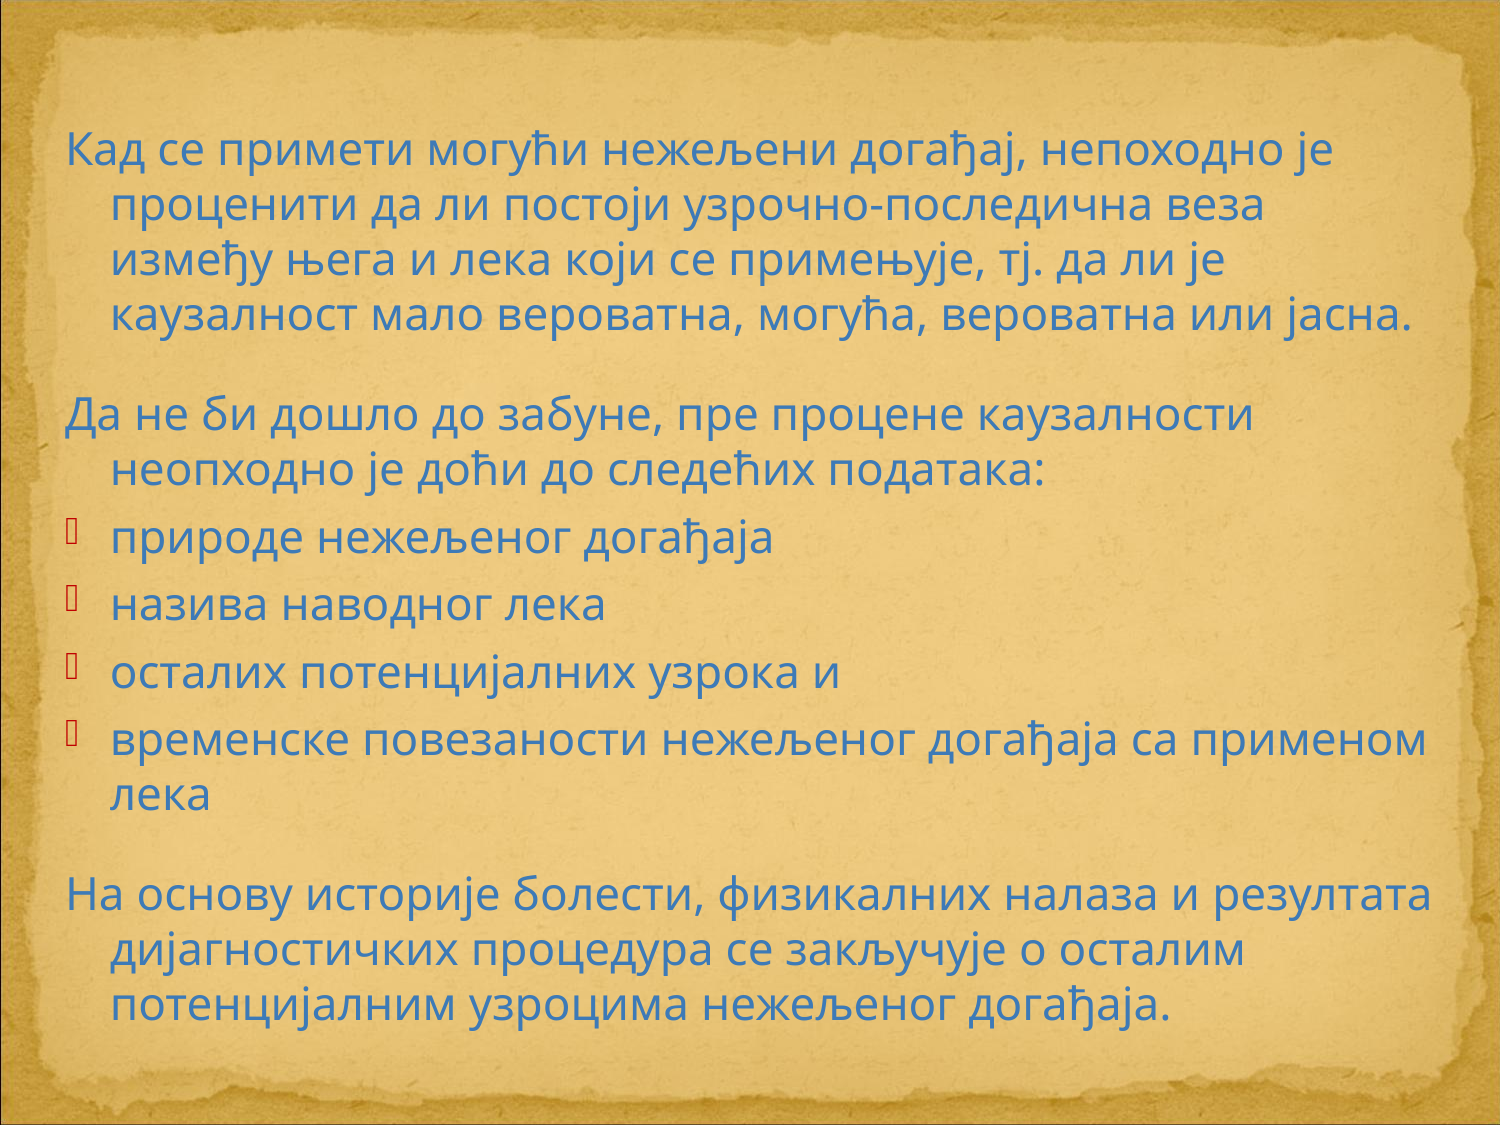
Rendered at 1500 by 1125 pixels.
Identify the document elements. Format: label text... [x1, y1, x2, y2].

picture [0, 0, 1500, 1125]
list Кад се примети могући нежељени догађај, непоходно је проценити да ли постоји узрочно-последична веза између њега и лека који се примењује, тј. да ли је каузалност мало вероватна, могућа, вероватна или јасна. Да не би дошло до забуне, пре процене каузалности неопходно је доћи до следећих података: природе нежељеног догађаја назива наводног лека осталих потенцијалних узрока и временске повезаности нежељеног догађаја са применом лека На основу историје болести, физикалних налаза и резултата дијагностичких процедура се закључује о осталим потенцијалним узроцима нежељеног догађаја. [49, 112, 1451, 1001]
